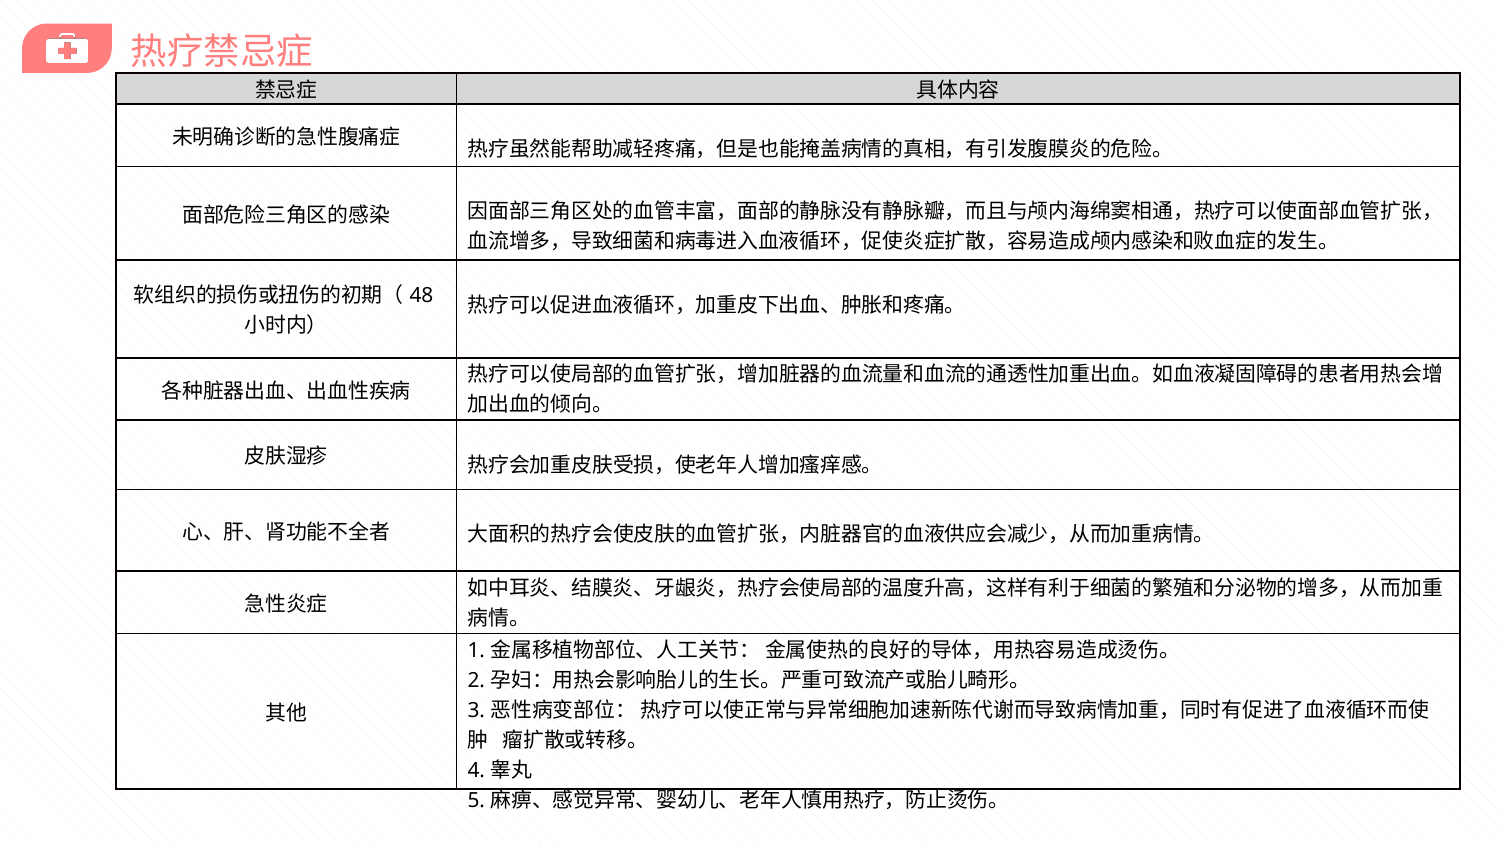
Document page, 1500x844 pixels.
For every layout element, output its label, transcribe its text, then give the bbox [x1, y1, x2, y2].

table_cell 未明确诊断的急性腹痛症 [117, 105, 456, 166]
table_cell 热疗可以促进血液循环，加重皮下出血、肿胀和疼痛。 [457, 261, 1459, 357]
table_cell 热疗虽然能帮助减轻疼痛，但是也能掩盖病情的真相，有引发腹膜炎的危险。 [457, 105, 1459, 166]
table_cell 软组织的损伤或扭伤的初期（48小时内） [117, 261, 456, 357]
table_cell 热疗可以使局部的血管扩张，增加脏器的血流量和血流的通透性加重出血。如血液凝固障碍的患者用热会增加出血的倾向。 [457, 359, 1459, 419]
table_cell 大面积的热疗会使皮肤的血管扩张，内脏器官的血液供应会减少，从而加重病情。 [457, 490, 1459, 570]
table_cell 1.金属移植物部位、人工关节： 金属使热的良好的导体，用热容易造成烫伤。 2.孕妇：用热会影响胎儿的生长。严重可致流产或胎儿畸形。 3.恶性病变部位： 热疗可以使正常与异常细胞加速新陈代谢而导致病情加重，同时有促进了血液循环而使肿 瘤扩散或转移。 4.睾丸 5.麻痹、感觉异常、婴幼儿、老年人慎用热疗，防止烫伤。 [457, 634, 1459, 788]
table_cell 因面部三角区处的血管丰富，面部的静脉没有静脉瓣，而且与颅内海绵窦相通，热疗可以使面部血管扩张，血流增多，导致细菌和病毒进入血液循环，促使炎症扩散，容易造成颅内感染和败血症的发生。 [457, 167, 1459, 259]
table_cell 其他 [117, 634, 456, 788]
table_cell 急性炎症 [117, 572, 456, 633]
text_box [21, 20, 767, 81]
table_cell 心、肝、肾功能不全者 [117, 490, 456, 570]
table_header 具体内容 [457, 74, 1459, 103]
table_cell 如中耳炎、结膜炎、牙龈炎，热疗会使局部的温度升高，这样有利于细菌的繁殖和分泌物的增多，从而加重病情。 [457, 572, 1459, 633]
table_cell 热疗会加重皮肤受损，使老年人增加瘙痒感。 [457, 421, 1459, 489]
table_cell 皮肤湿疹 [117, 421, 456, 489]
table_cell 面部危险三角区的感染 [117, 167, 456, 259]
table_header 禁忌症 [117, 81, 456, 103]
table_cell 各种脏器出血、出血性疾病 [117, 359, 456, 419]
